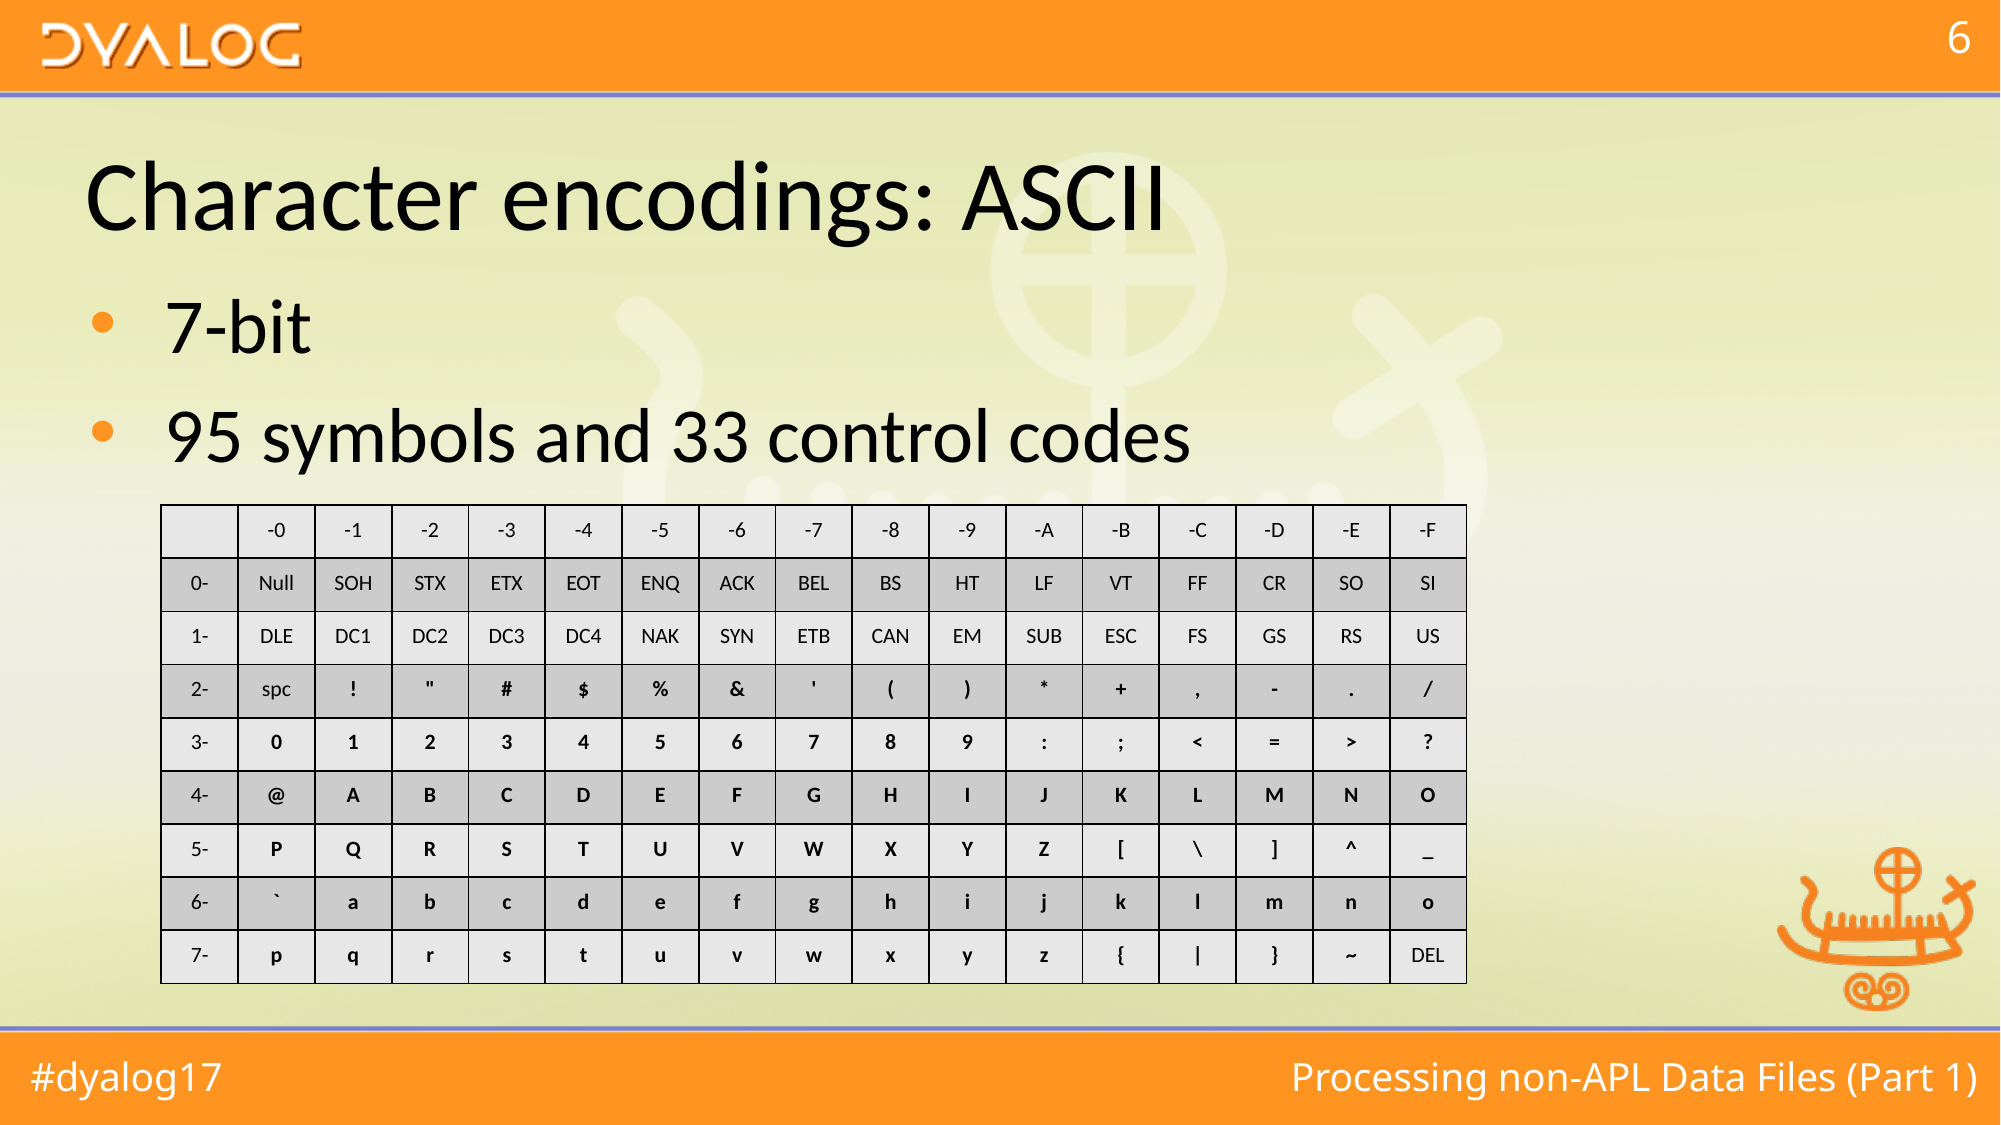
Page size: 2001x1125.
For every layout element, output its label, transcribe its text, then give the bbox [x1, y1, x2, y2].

table_cell [ [1083, 825, 1158, 876]
table_cell r [393, 931, 468, 983]
table_cell @ [239, 772, 314, 823]
table_cell 5 [623, 719, 698, 770]
table_cell * [1007, 665, 1082, 717]
table_cell 3 [469, 719, 544, 770]
table_cell _ [1391, 825, 1466, 876]
table_cell VT [1083, 559, 1158, 611]
table_cell F [700, 772, 775, 823]
table_header -8 [853, 506, 928, 557]
table_cell % [623, 665, 698, 717]
table_cell a [316, 878, 391, 929]
table_cell 5- [162, 825, 237, 876]
table_cell spc [239, 665, 314, 717]
table_cell L [1160, 772, 1235, 823]
table_cell w [776, 931, 851, 983]
table_cell - [1237, 665, 1312, 717]
table_cell U [623, 825, 698, 876]
table_cell T [546, 825, 621, 876]
table_cell SYN [700, 612, 775, 664]
table_header -2 [393, 506, 468, 557]
table_cell V [700, 825, 775, 876]
table_cell k [1083, 878, 1158, 929]
table_cell o [1391, 878, 1466, 929]
table_cell BS [853, 559, 928, 611]
table_cell K [1083, 772, 1158, 823]
table_header -5 [623, 506, 698, 557]
table_cell v [700, 931, 775, 983]
table_cell 9 [930, 719, 1005, 770]
table_cell ENQ [623, 559, 698, 611]
table_cell Q [316, 825, 391, 876]
table_cell S [469, 825, 544, 876]
table_header -D [1237, 506, 1312, 557]
table_header -6 [700, 506, 775, 557]
table_cell & [700, 665, 775, 717]
table_cell b [393, 878, 468, 929]
table_cell . [1314, 665, 1389, 717]
table_cell E [623, 772, 698, 823]
table_cell EM [930, 612, 1005, 664]
table_cell ~ [1314, 931, 1389, 983]
table_cell ; [1083, 719, 1158, 770]
title Character encodings: ASCII [70, 125, 1900, 256]
table_cell u [623, 931, 698, 983]
table_cell h [853, 878, 928, 929]
table_cell J [1007, 772, 1082, 823]
table_cell y [930, 931, 1005, 983]
table_cell ETX [469, 559, 544, 611]
table_header -7 [776, 506, 851, 557]
table_cell ESC [1083, 612, 1158, 664]
table_header -B [1083, 506, 1158, 557]
table_cell 4 [546, 719, 621, 770]
table_cell + [1083, 665, 1158, 717]
table_cell d [546, 878, 621, 929]
table_cell $ [546, 665, 621, 717]
table_header -A [1007, 506, 1082, 557]
table_cell G [776, 772, 851, 823]
table_cell ACK [700, 559, 775, 611]
table_cell Null [239, 559, 314, 611]
list 7-bit 95 symbols and 33 control codes [74, 267, 1426, 1011]
table_cell # [469, 665, 544, 717]
table_cell , [1160, 665, 1235, 717]
table_cell 0- [162, 559, 237, 611]
table_header -C [1160, 506, 1235, 557]
table_cell NAK [623, 612, 698, 664]
table_cell | [1160, 931, 1235, 983]
table_cell M [1237, 772, 1312, 823]
table_cell FS [1160, 612, 1235, 664]
table_cell s [469, 931, 544, 983]
table_cell LF [1007, 559, 1082, 611]
table_cell ] [1237, 825, 1312, 876]
table_cell SOH [316, 559, 391, 611]
table_cell DEL [1391, 931, 1466, 983]
table_cell 8 [853, 719, 928, 770]
table_cell EOT [546, 559, 621, 611]
table_cell DLE [239, 612, 314, 664]
table_cell BEL [776, 559, 851, 611]
table_header -0 [239, 506, 314, 557]
table_cell RS [1314, 612, 1389, 664]
table_cell z [1007, 931, 1082, 983]
table_cell 6 [700, 719, 775, 770]
table_cell 7 [776, 719, 851, 770]
table_cell I [930, 772, 1005, 823]
table_cell ^ [1314, 825, 1389, 876]
table_cell l [1160, 878, 1235, 929]
picture [0, 0, 2001, 1125]
table_cell ( [853, 665, 928, 717]
table_cell N [1314, 772, 1389, 823]
table_cell ! [316, 665, 391, 717]
table_cell n [1314, 878, 1389, 929]
table_cell f [700, 878, 775, 929]
table_cell DC4 [546, 612, 621, 664]
table_cell > [1314, 719, 1389, 770]
table_cell P [239, 825, 314, 876]
table_cell c [469, 878, 544, 929]
table_cell DC2 [393, 612, 468, 664]
table_cell 2- [162, 665, 237, 717]
table_cell p [239, 931, 314, 983]
table_cell 4- [162, 772, 237, 823]
table_cell q [316, 931, 391, 983]
table_header -4 [546, 506, 621, 557]
table_cell 7- [162, 931, 237, 983]
table_cell B [393, 772, 468, 823]
table_cell R [393, 825, 468, 876]
table_cell CAN [853, 612, 928, 664]
table_cell O [1391, 772, 1466, 823]
table_cell 1- [162, 612, 237, 664]
table_cell { [1083, 931, 1158, 983]
table_cell STX [393, 559, 468, 611]
table_header [162, 506, 237, 557]
table_cell e [623, 878, 698, 929]
table_cell ) [930, 665, 1005, 717]
table_cell ` [239, 878, 314, 929]
table_header -E [1314, 506, 1389, 557]
table_header -1 [316, 506, 391, 557]
table_cell W [776, 825, 851, 876]
table_cell 1 [316, 719, 391, 770]
table_cell SI [1391, 559, 1466, 611]
table_cell \ [1160, 825, 1235, 876]
table_cell GS [1237, 612, 1312, 664]
table_cell FF [1160, 559, 1235, 611]
table_cell 3- [162, 719, 237, 770]
table_cell x [853, 931, 928, 983]
table_cell : [1007, 719, 1082, 770]
table_cell DC1 [316, 612, 391, 664]
table_cell 0 [239, 719, 314, 770]
table_cell SO [1314, 559, 1389, 611]
table_cell j [1007, 878, 1082, 929]
table_cell CR [1237, 559, 1312, 611]
table_cell ' [776, 665, 851, 717]
table_cell SUB [1007, 612, 1082, 664]
table_cell A [316, 772, 391, 823]
table_cell H [853, 772, 928, 823]
table_cell m [1237, 878, 1312, 929]
table_cell US [1391, 612, 1466, 664]
table_cell HT [930, 559, 1005, 611]
table_cell / [1391, 665, 1466, 717]
table_cell 6- [162, 878, 237, 929]
table_cell X [853, 825, 928, 876]
table_cell DC3 [469, 612, 544, 664]
table_cell = [1237, 719, 1312, 770]
table_cell t [546, 931, 621, 983]
table_header -3 [469, 506, 544, 557]
table_header -F [1391, 506, 1466, 557]
table_cell } [1237, 931, 1312, 983]
table_cell ? [1391, 719, 1466, 770]
table_cell g [776, 878, 851, 929]
table_cell C [469, 772, 544, 823]
table_cell 2 [393, 719, 468, 770]
table_cell Z [1007, 825, 1082, 876]
table_header -9 [930, 506, 1005, 557]
table_cell D [546, 772, 621, 823]
table_cell Y [930, 825, 1005, 876]
table_cell i [930, 878, 1005, 929]
table_cell ETB [776, 612, 851, 664]
table_cell " [393, 665, 468, 717]
table_cell < [1160, 719, 1235, 770]
